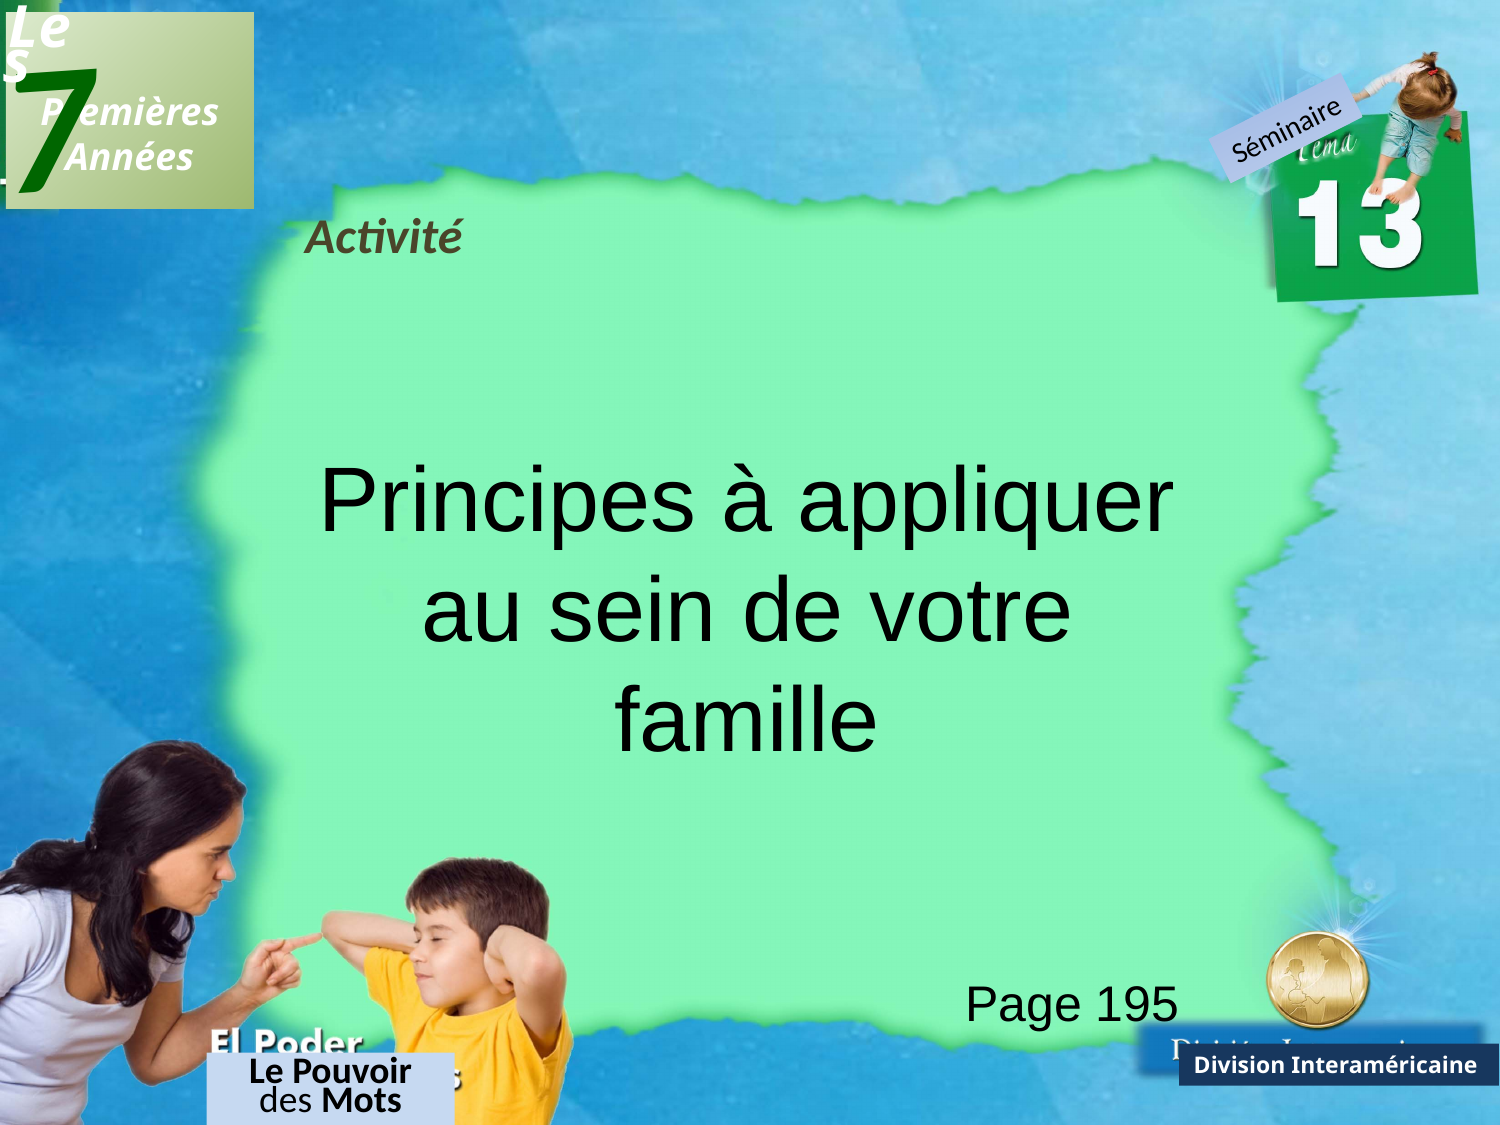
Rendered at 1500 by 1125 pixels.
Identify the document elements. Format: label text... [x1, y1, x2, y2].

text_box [0, 0, 255, 239]
text_box Le Pouvoir des Mots [206, 1052, 455, 1125]
text_box Séminaire [1208, 72, 1363, 184]
text_box Division Interaméricaine [1179, 1043, 1499, 1086]
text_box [265, 195, 1259, 1040]
picture [0, 0, 1500, 1125]
